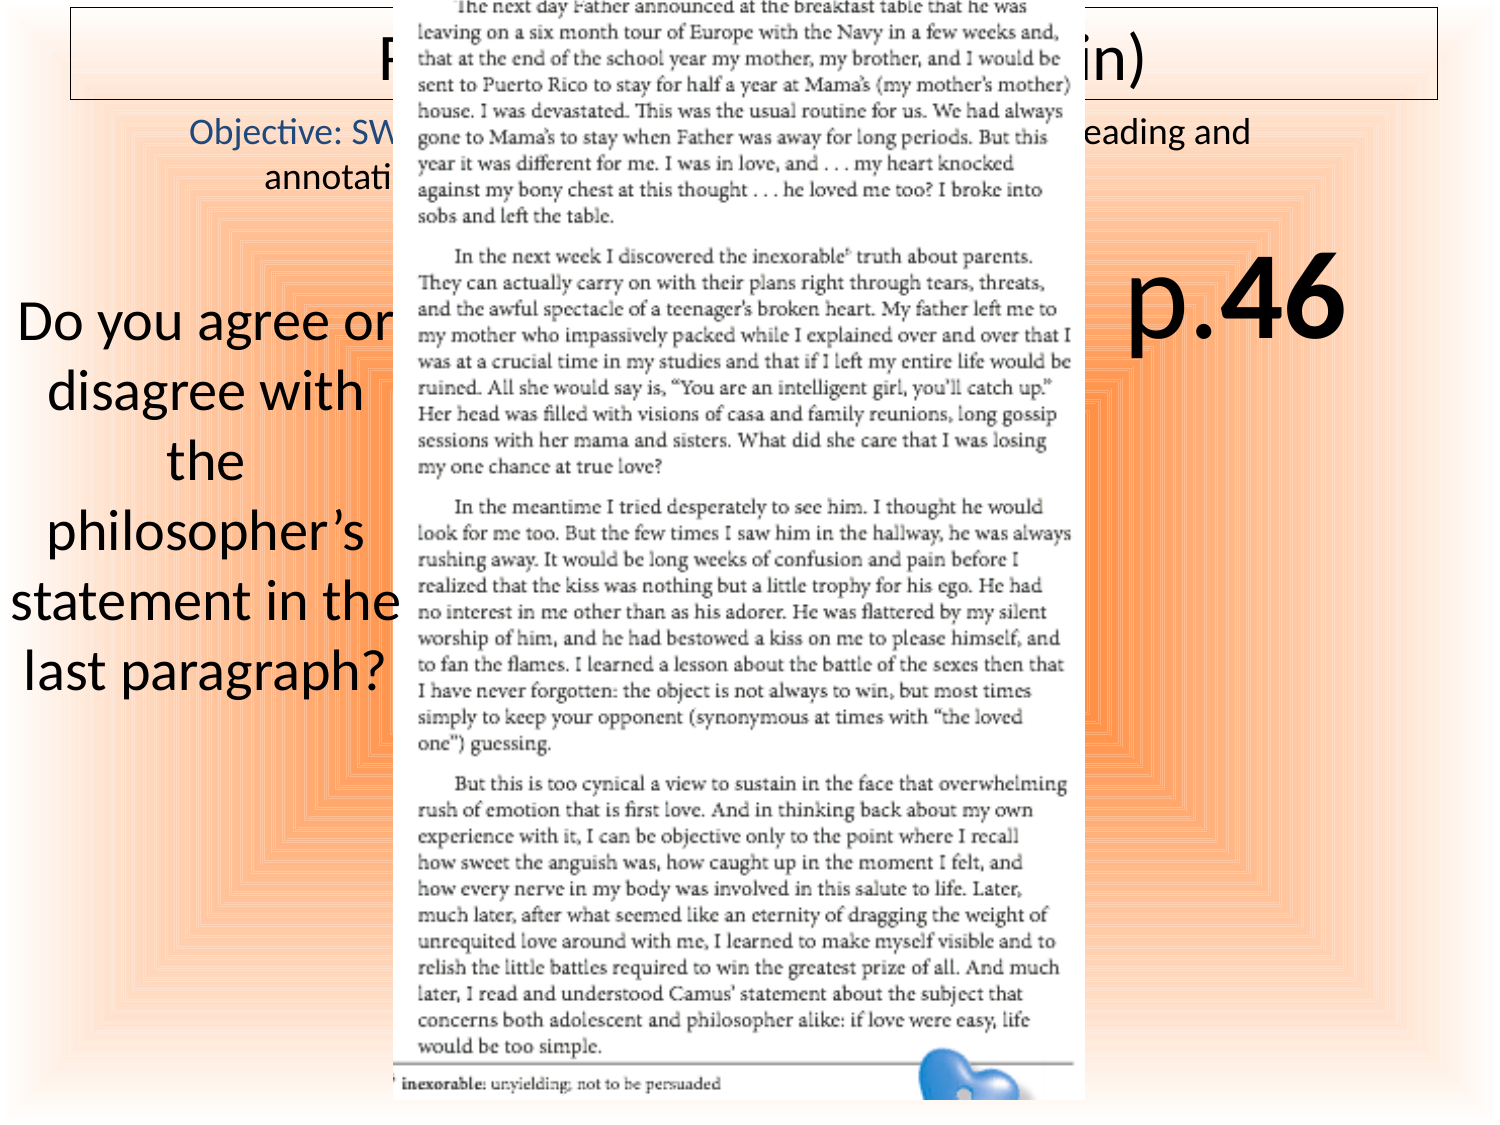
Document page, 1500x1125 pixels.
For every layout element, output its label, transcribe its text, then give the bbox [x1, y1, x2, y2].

title Read Aloud: Chunk 3 (5 min) [1089, 7, 1438, 100]
picture [393, 0, 1085, 1101]
title Read Aloud: Chunk 3 (5 min) [70, 7, 388, 99]
text_box p.46 [1108, 205, 1475, 371]
text_box Objective: SWBAT: Identify the key events in First Love by reading and annotating First Love [1089, 99, 1413, 205]
text_box Do you agree or disagree with the philosopher’s statement in the last paragraph? [0, 274, 388, 710]
text_box Objective: SWBAT: Identify the key events in First Love by reading and annotating First Love [70, 99, 388, 205]
